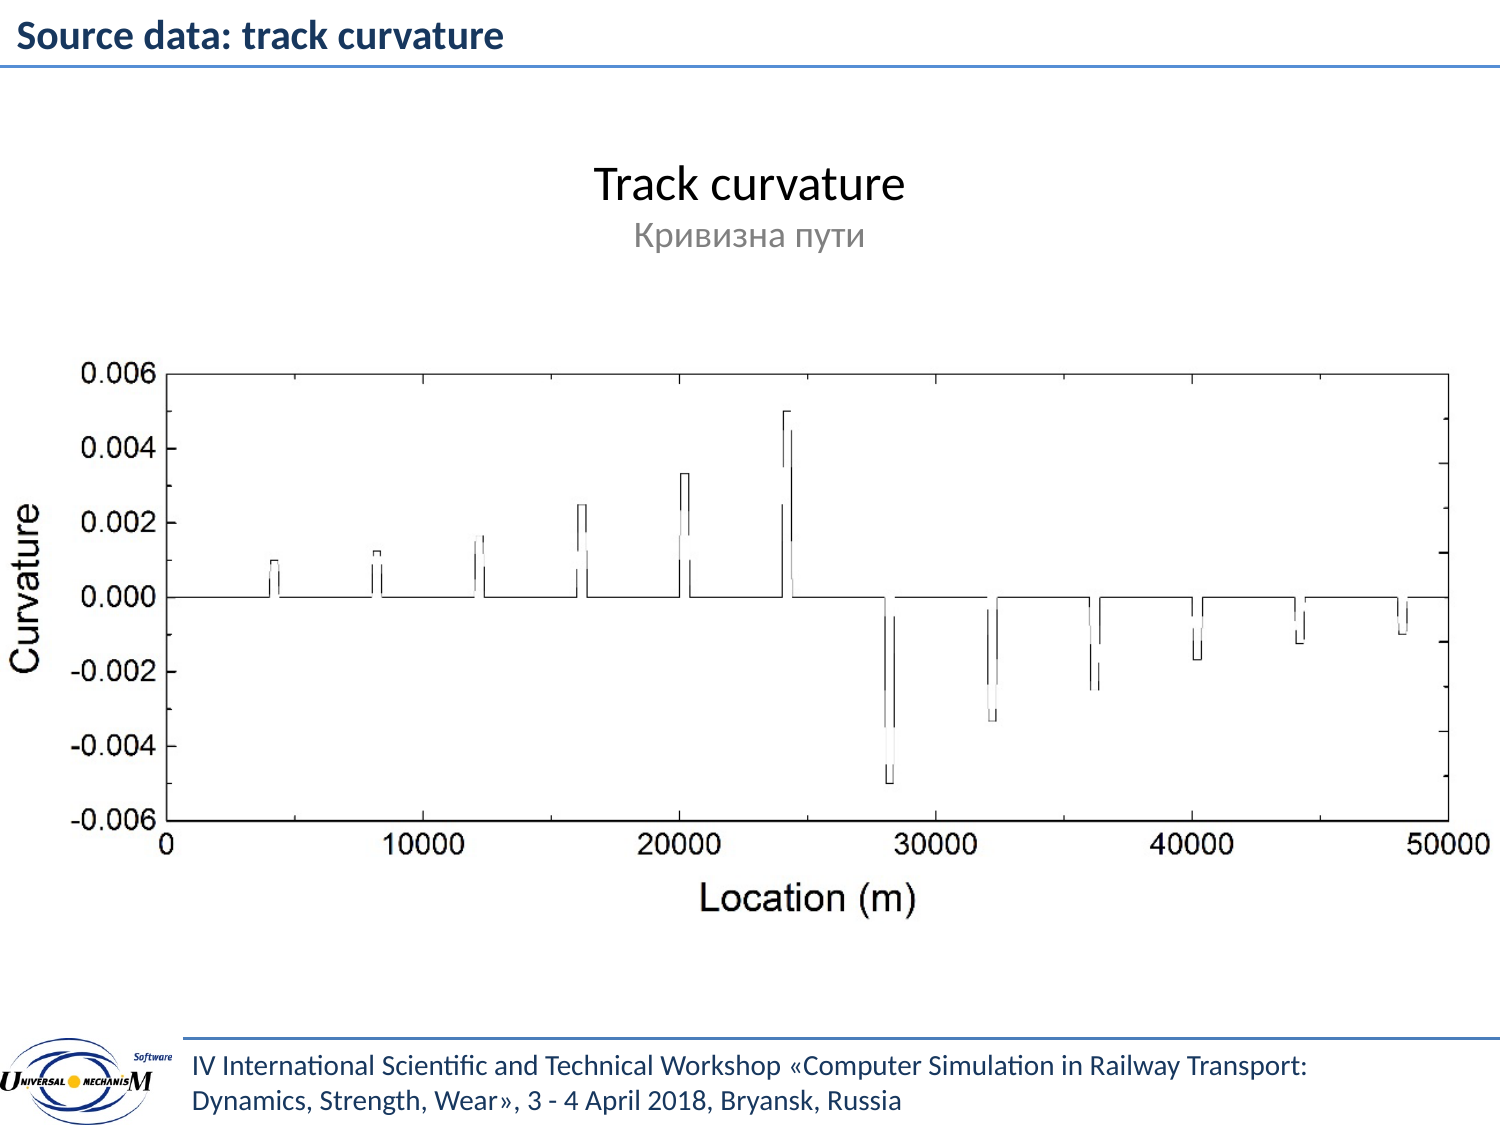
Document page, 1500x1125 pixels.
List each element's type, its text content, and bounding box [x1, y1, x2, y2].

title Source data: track curvature [1, 0, 1500, 63]
picture [0, 1038, 172, 1125]
text_box Track curvature Кривизна пути [578, 143, 921, 263]
picture [0, 302, 1500, 925]
